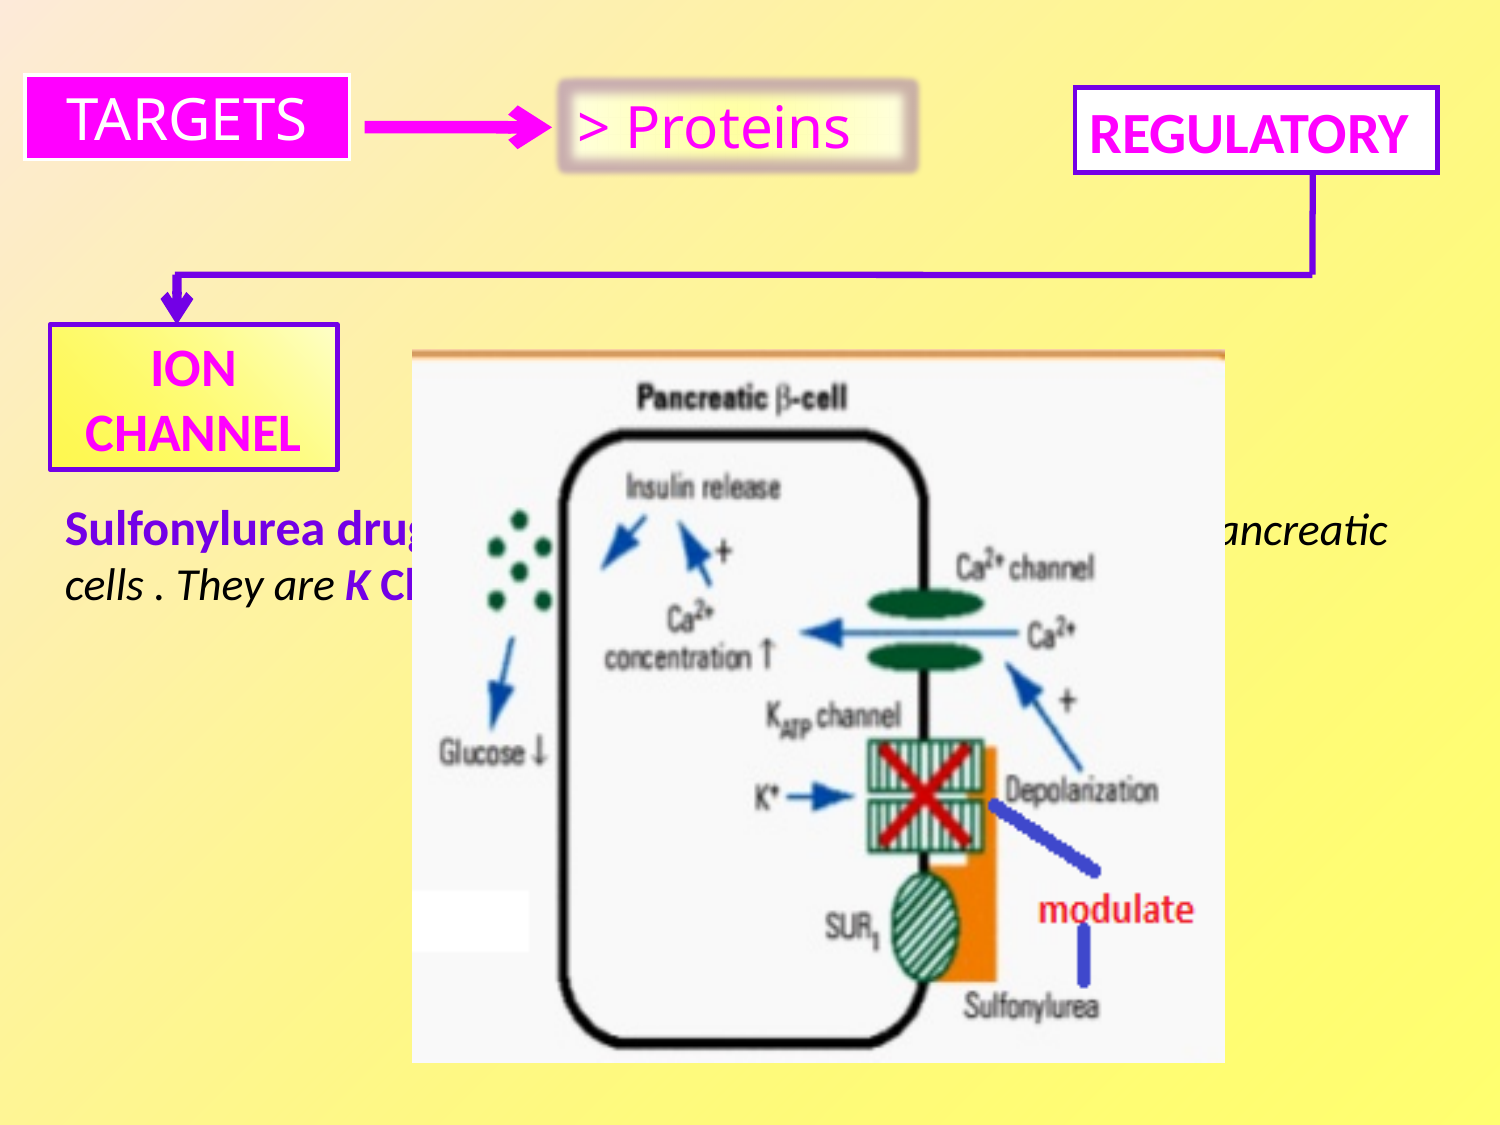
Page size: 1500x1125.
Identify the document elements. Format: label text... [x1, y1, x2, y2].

text_box Sulfonylurea drugs block K+ out flux via the K channels in pancreatic cells . They are K Channel Modulator [1229, 487, 1475, 618]
text_box ION CHANNEL [49, 324, 338, 470]
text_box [174, 174, 1313, 325]
text_box > Proteins [579, 100, 897, 152]
text_box [0, 0, 1500, 1125]
text_box REGULATORY [1074, 87, 1438, 173]
picture [412, 349, 1226, 1063]
text_box Sulfonylurea drugs block K+ out flux via the K channels in pancreatic cells . They are K Channel Modulator [49, 487, 407, 618]
text_box TARGETS [24, 75, 350, 160]
